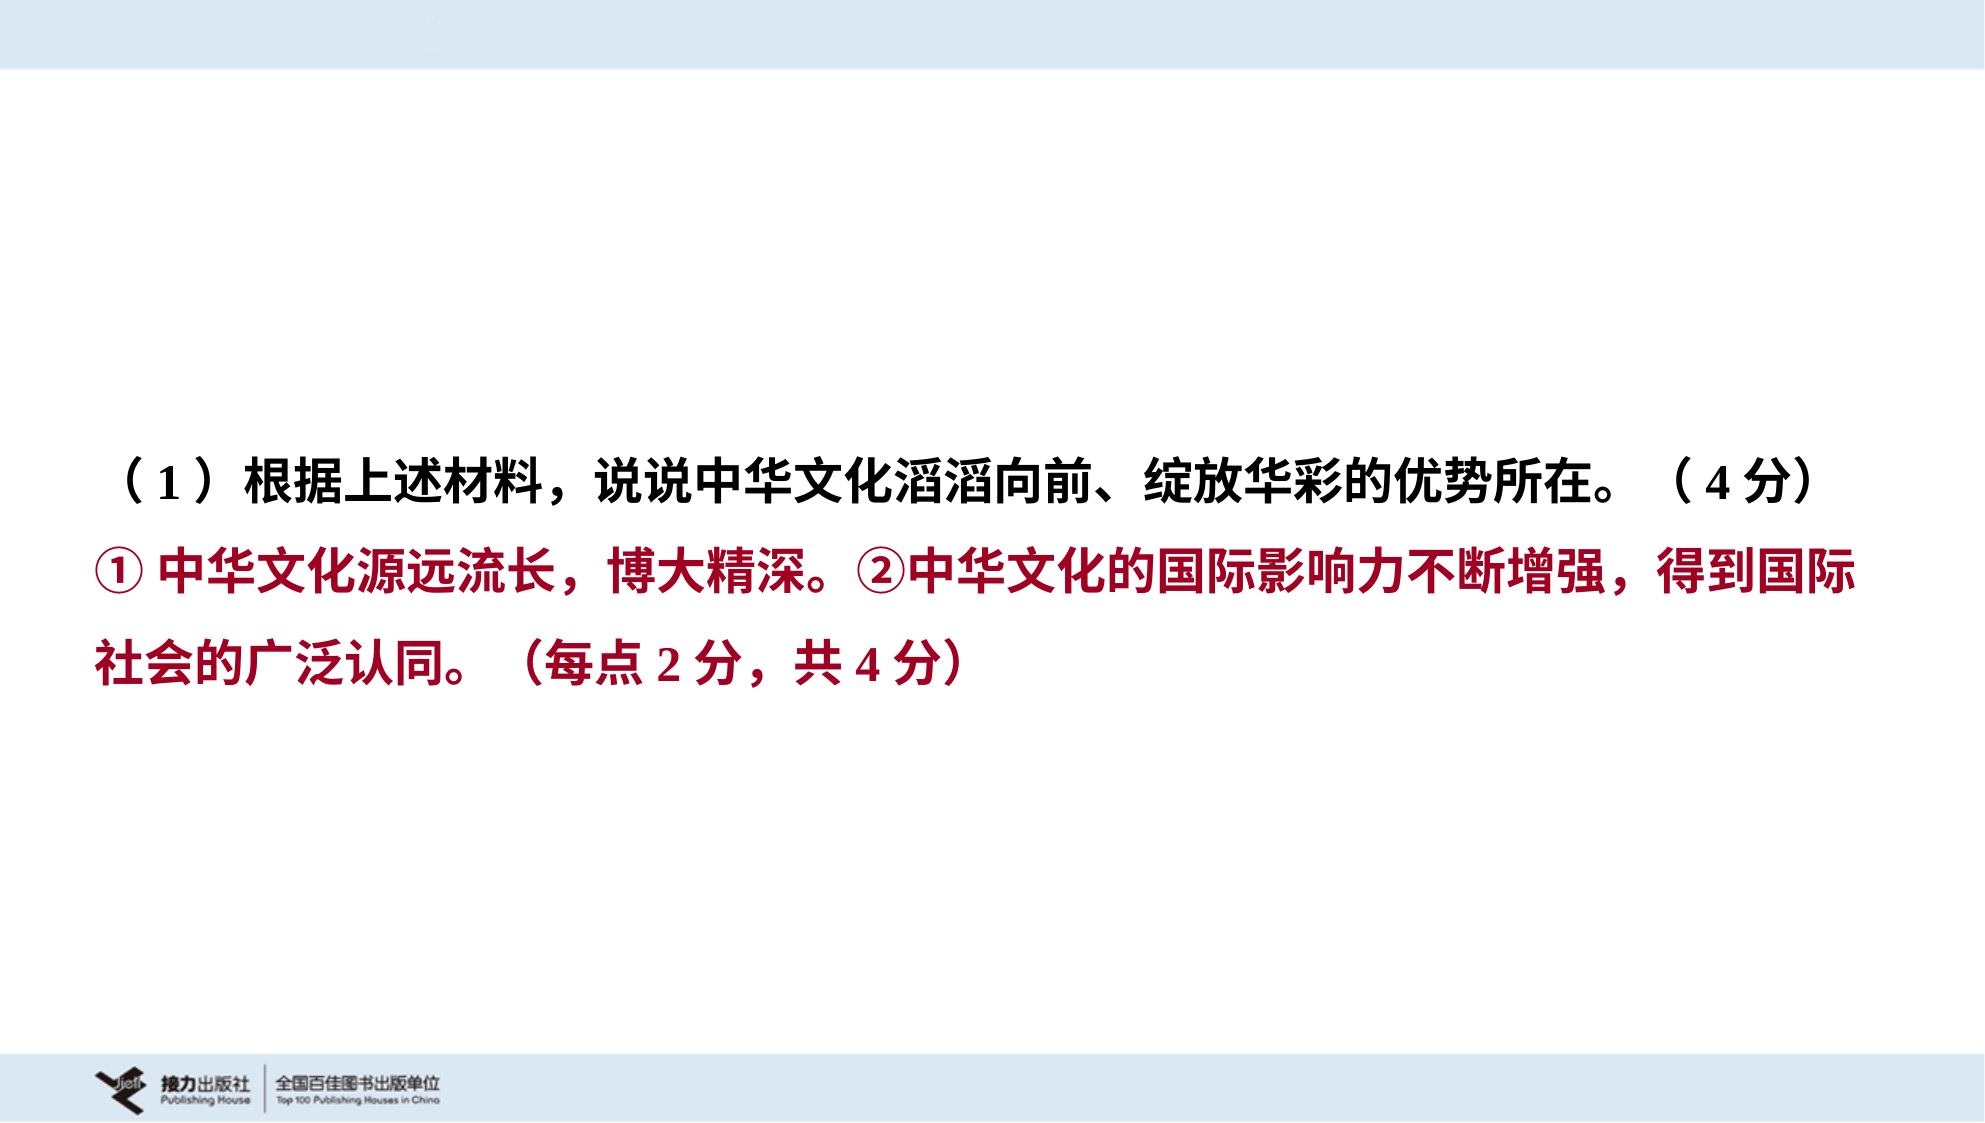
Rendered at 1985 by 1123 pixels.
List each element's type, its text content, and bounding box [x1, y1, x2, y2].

text_box ①中华文化源远流长，博大精深。②中华文化的国际影响力不断增强，得到国际 社会的广泛认同。（每点2分，共4分） [94, 507, 1892, 692]
text_box （1）根据上述材料，说说中华文化滔滔向前、绽放华彩的优势所在。（4分） [94, 422, 1892, 507]
picture [0, 0, 1985, 1122]
